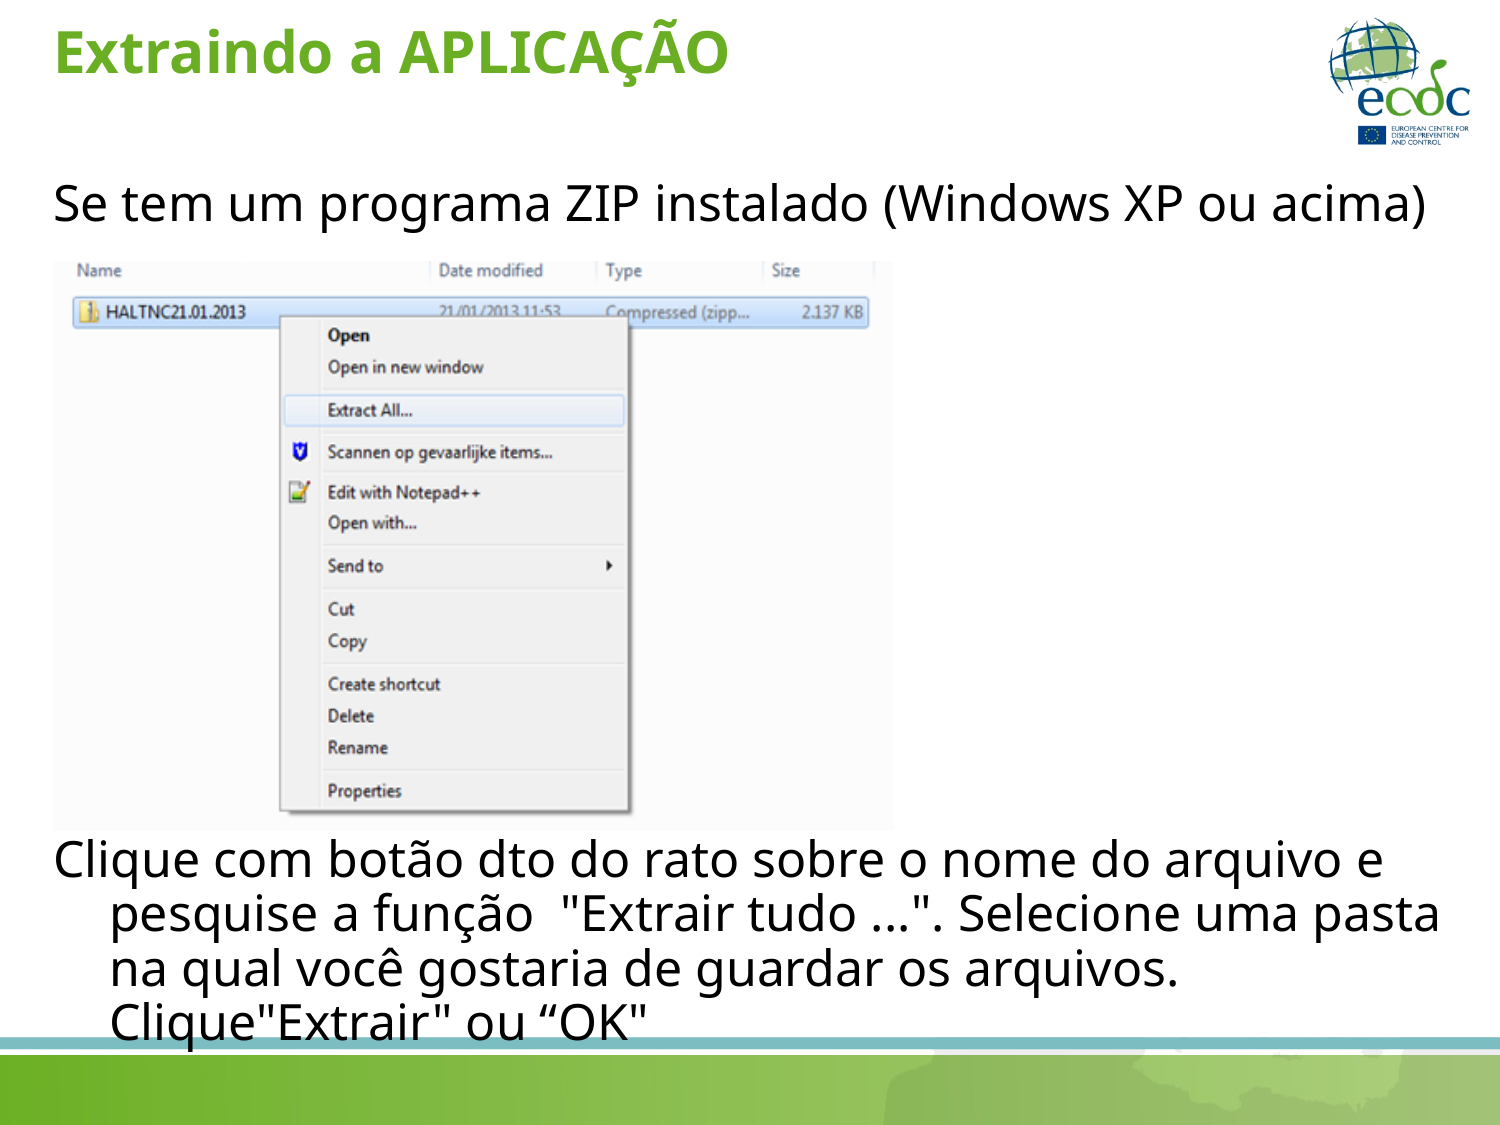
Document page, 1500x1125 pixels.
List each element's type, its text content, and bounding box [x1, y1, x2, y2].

list Se tem um programa ZIP instalado (Windows XP ou acima) Clique com botão dto do rato sobre o nome do arquivo e pesquise a função "Extrair tudo ...". Selecione uma pasta na qual você gostaria de guardar os arquivos. Clique"Extrair" ou “OK" [53, 177, 1452, 1024]
picture [0, 1037, 1500, 1125]
picture [52, 261, 894, 831]
picture [1328, 17, 1473, 148]
title Extraindo a APLICAÇÃO [53, 23, 1404, 159]
